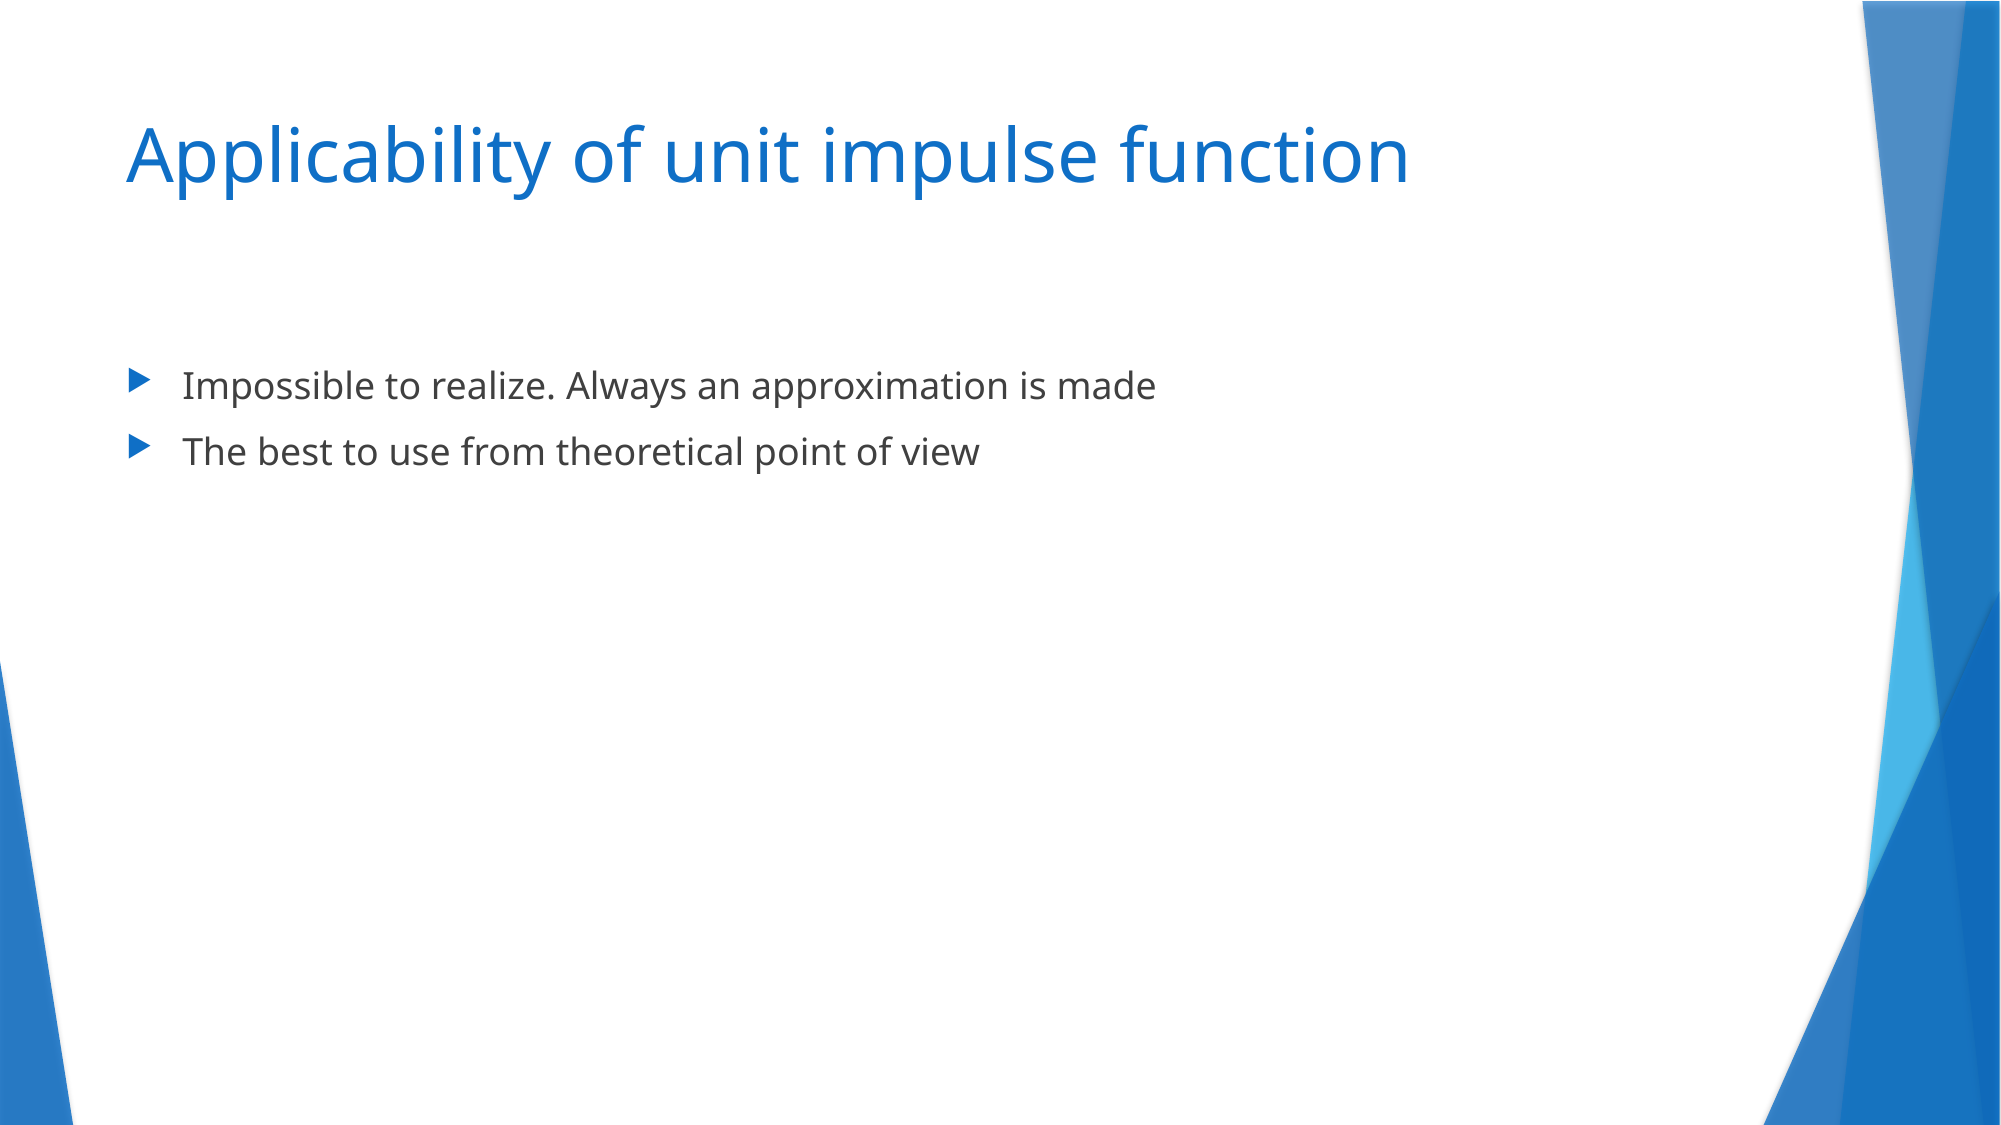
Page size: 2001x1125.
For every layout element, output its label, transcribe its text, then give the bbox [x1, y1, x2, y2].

title Applicability of unit impulse function [111, 99, 1522, 317]
list Impossible to realize. Always an approximation is made The best to use from theoretical point of view [111, 354, 1522, 992]
